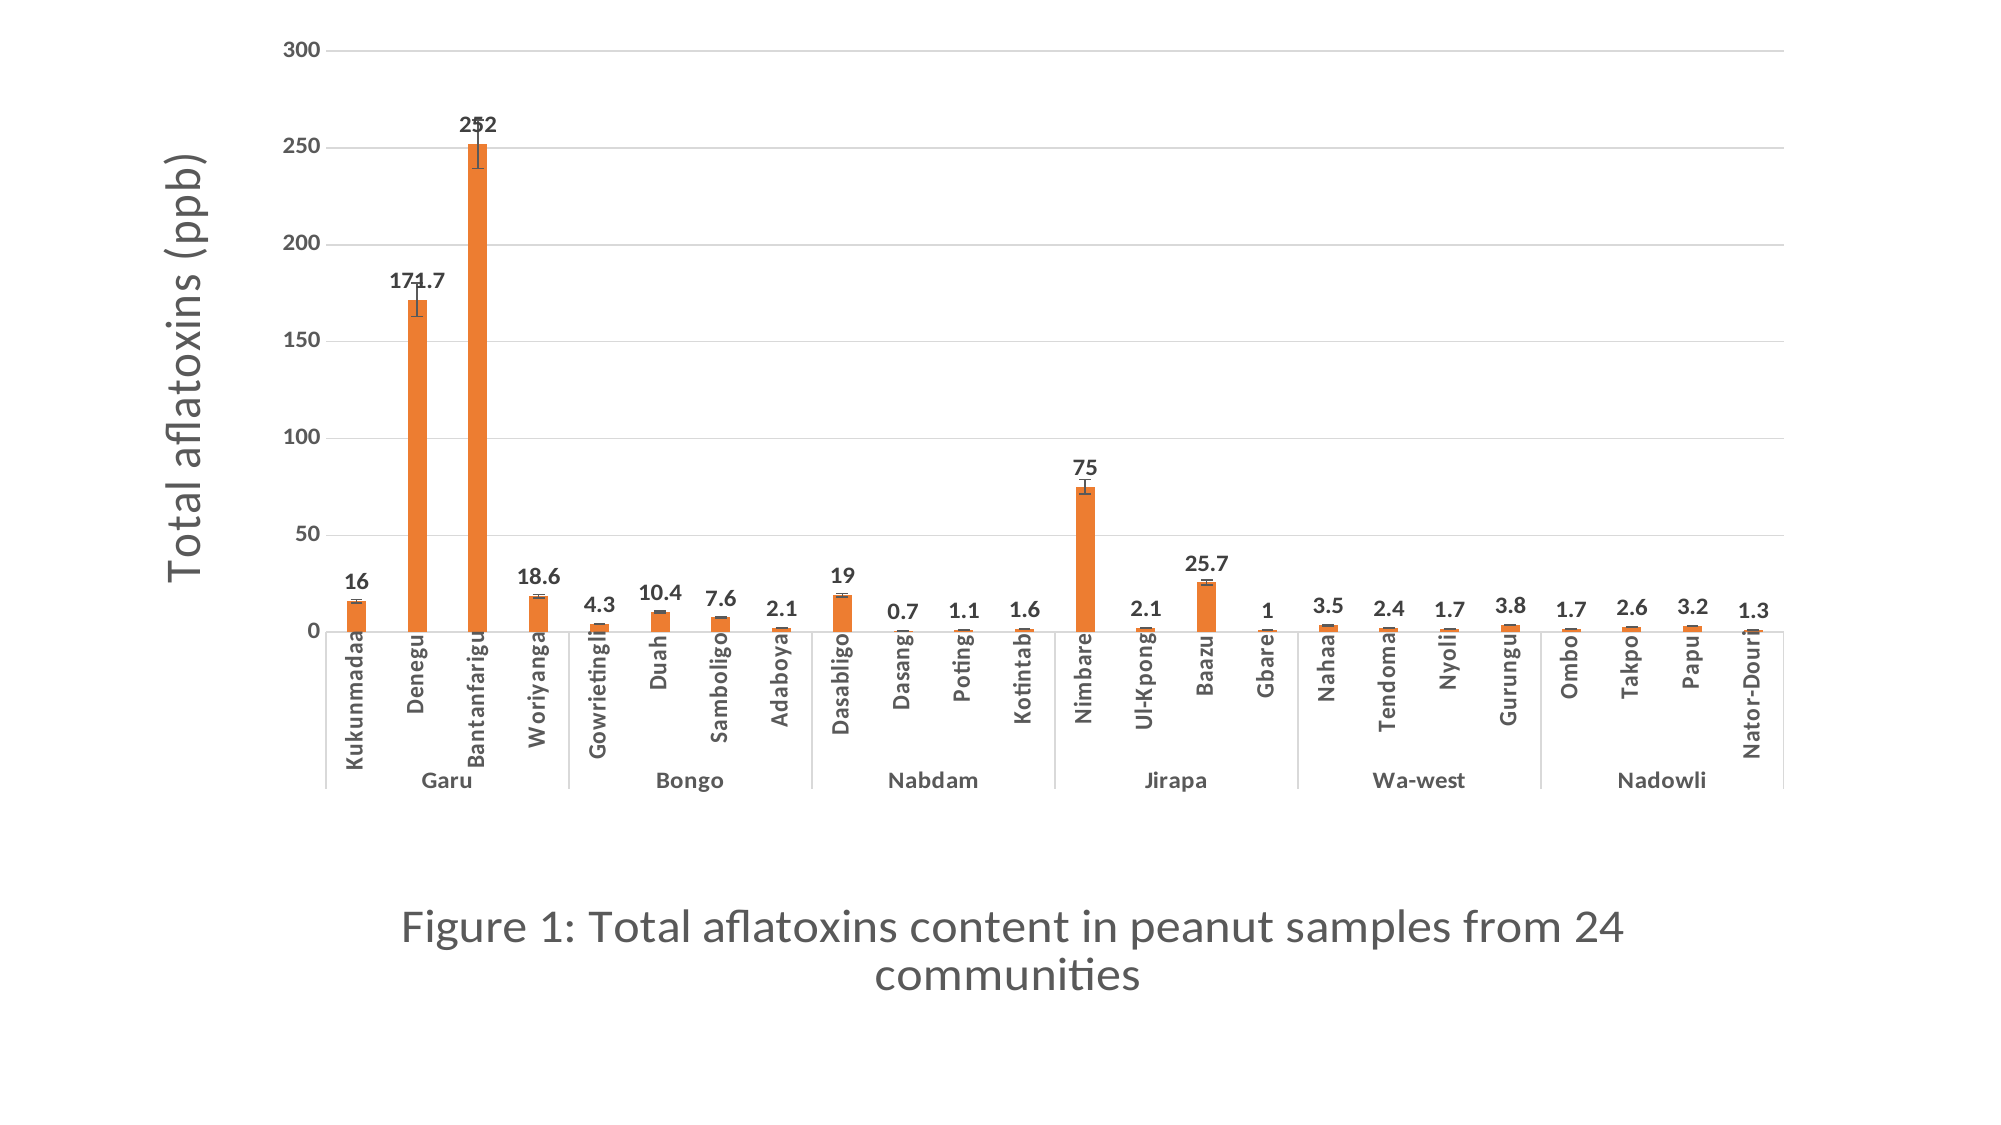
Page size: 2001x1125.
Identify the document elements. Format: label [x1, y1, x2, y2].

chart [128, 35, 1796, 1017]
